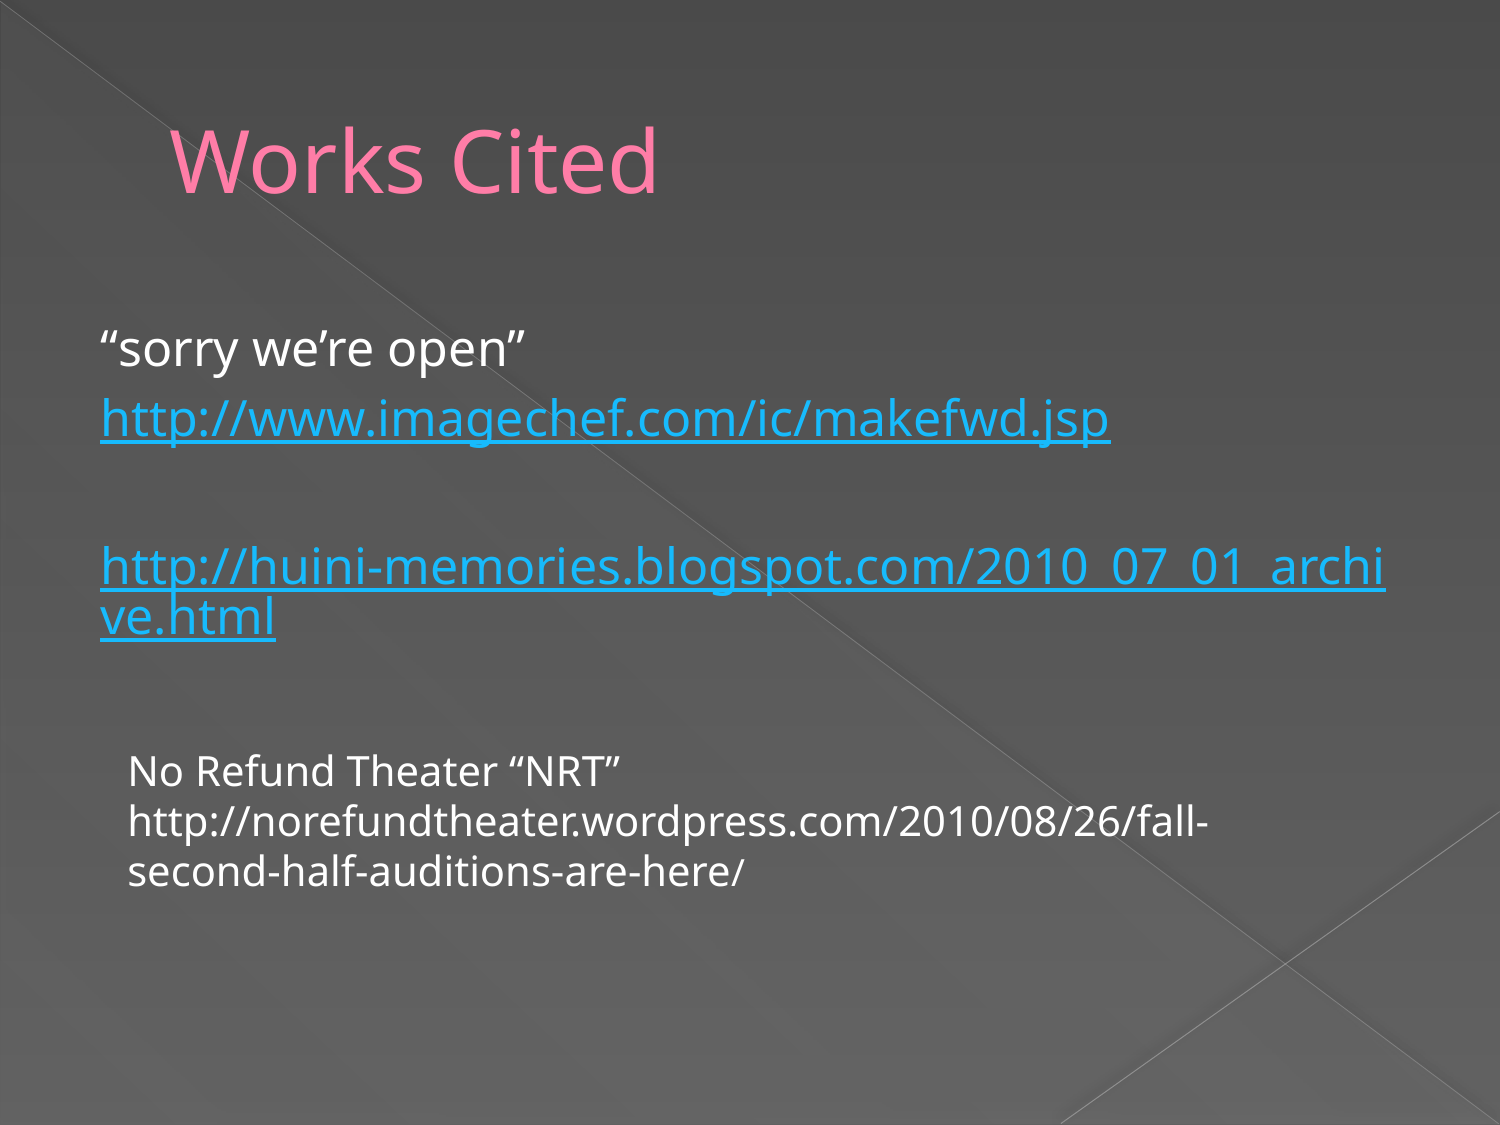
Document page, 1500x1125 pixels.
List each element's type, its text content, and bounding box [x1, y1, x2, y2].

text_box No Refund Theater “NRT” http://norefundtheater.wordpress.com/2010/08/26/fall-second-half-auditions-are-here/ [112, 737, 1238, 903]
list “sorry we’re open” http://www.imagechef.com/ic/makefwd.jsp http://huini-memories.blogspot.com/2010_07_01_archive.html [75, 308, 1425, 1059]
title Works Cited [75, 43, 1425, 274]
